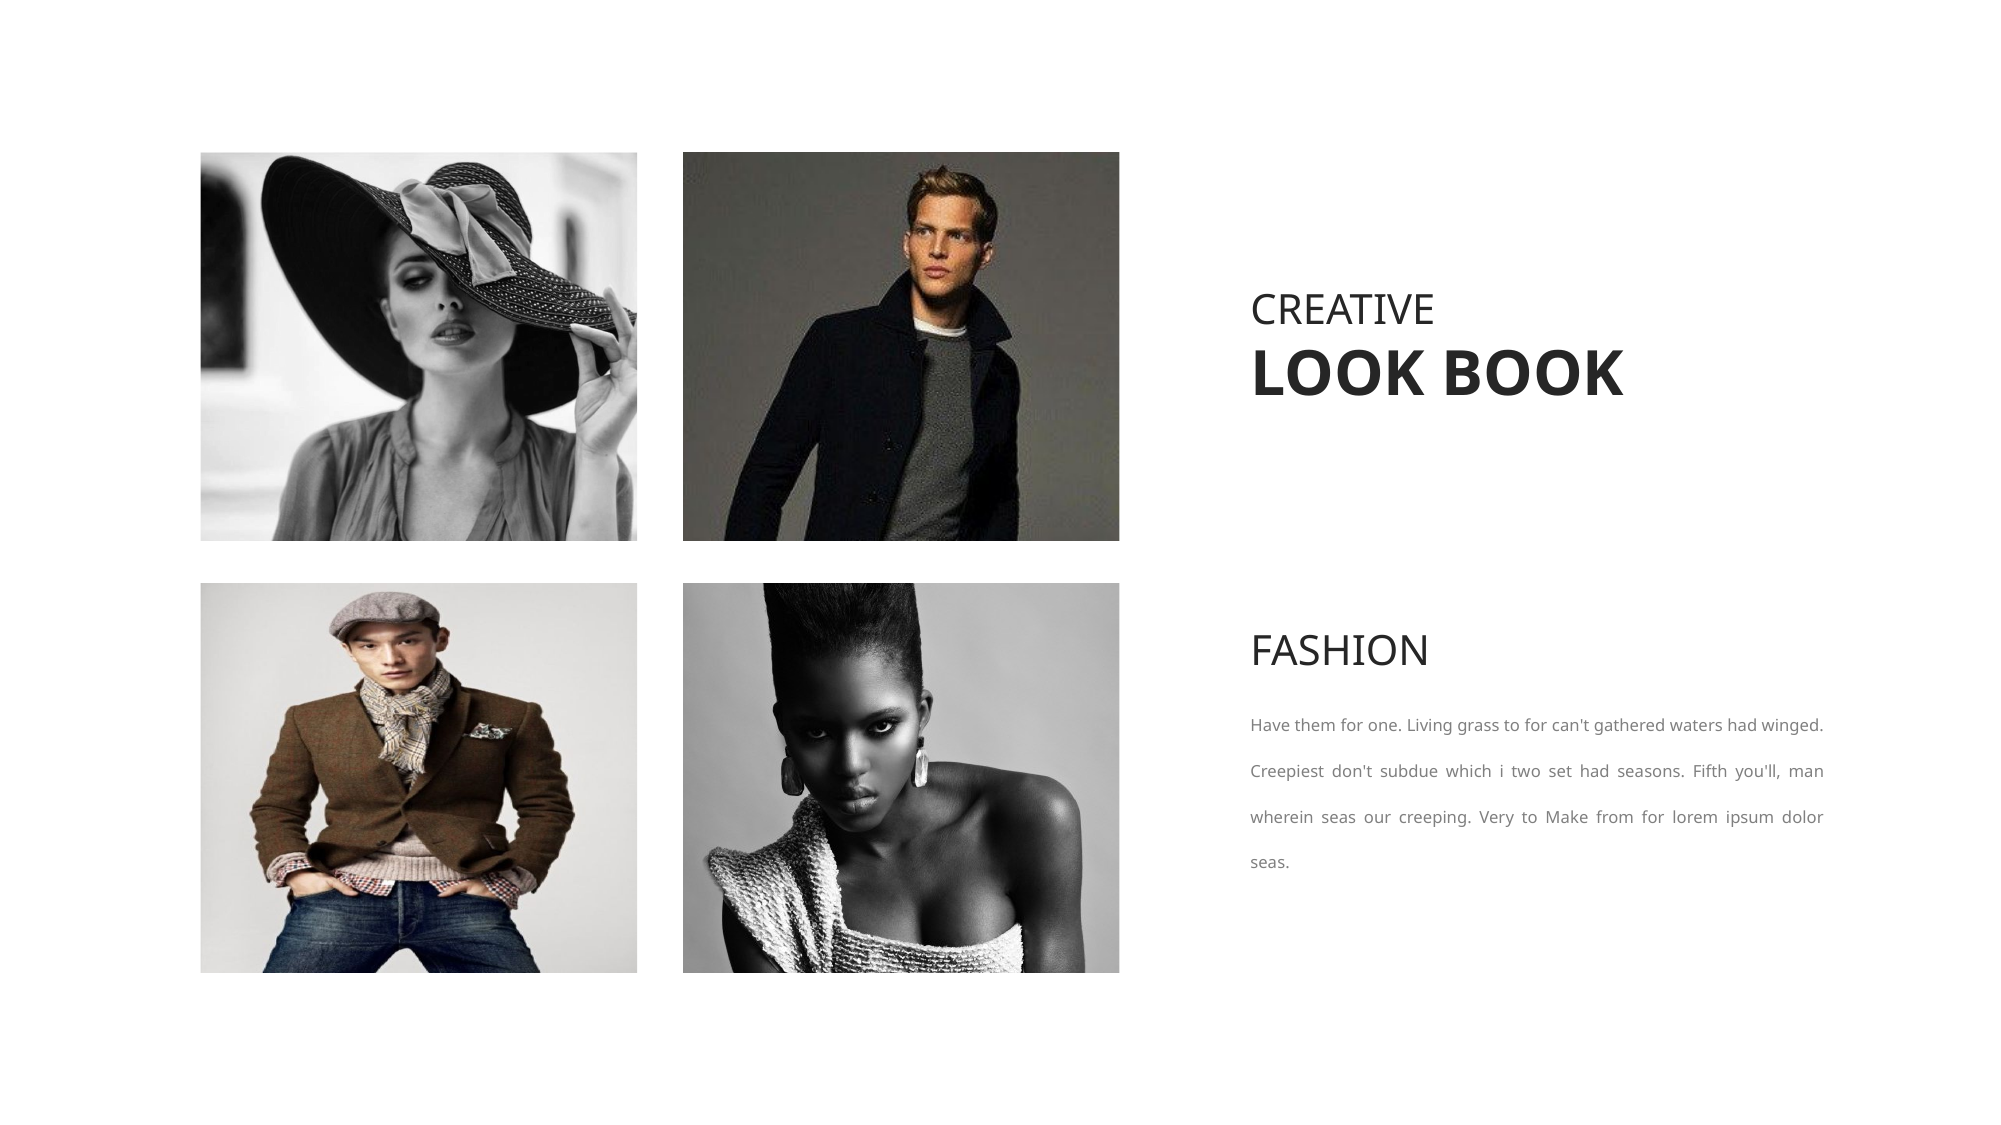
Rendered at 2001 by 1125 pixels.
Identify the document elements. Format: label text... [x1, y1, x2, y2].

picture [683, 152, 1120, 541]
picture [683, 583, 1120, 973]
text_box FASHION [1235, 615, 1477, 681]
text_box Have them for one. Living grass to for can't gathered waters had winged. Creepiest don't subdue which i two set had seasons. Fifth you'll, man wherein seas our creeping. Very to Make from for lorem ipsum dolor seas. [1235, 681, 1840, 880]
text_box CREATIVE LOOK BOOK [1235, 275, 1686, 416]
picture [200, 583, 638, 973]
picture [200, 152, 638, 541]
